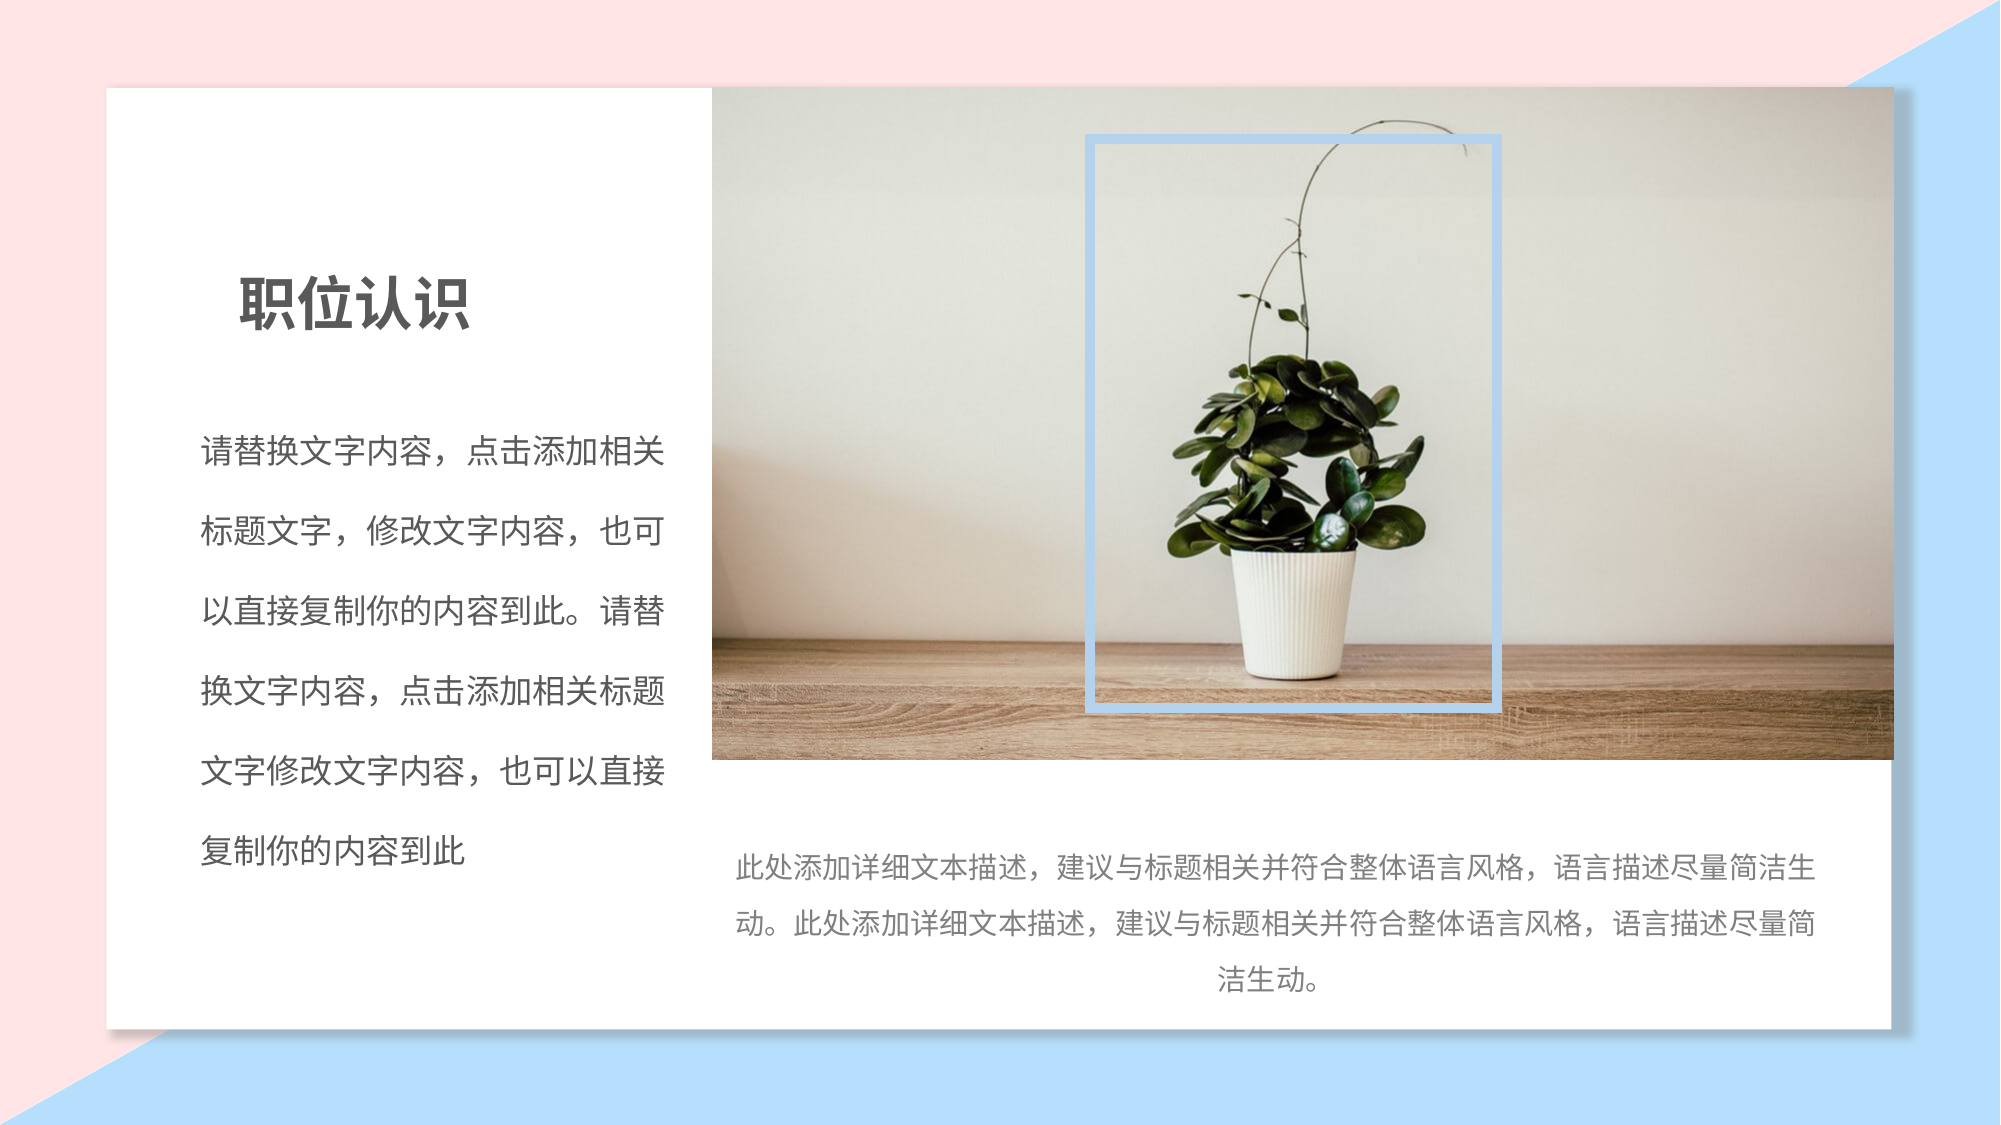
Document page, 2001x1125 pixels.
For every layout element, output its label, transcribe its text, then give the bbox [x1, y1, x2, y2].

text_box 职位认识 [223, 224, 679, 345]
text_box 请替换文字内容，点击添加相关标题文字，修改文字内容，也可以直接复制你的内容到此。请替换文字内容，点击添加相关标题文字修改文字内容，也可以直接复制你的内容到此 [200, 390, 679, 932]
text_box 此处添加详细文本描述，建议与标题相关并符合整体语言风格，语言描述尽量简洁生动。此处添加详细文本描述，建议与标题相关并符合整体语言风格，语言描述尽量简洁生动。 [712, 821, 1840, 1004]
picture [712, 87, 1894, 760]
